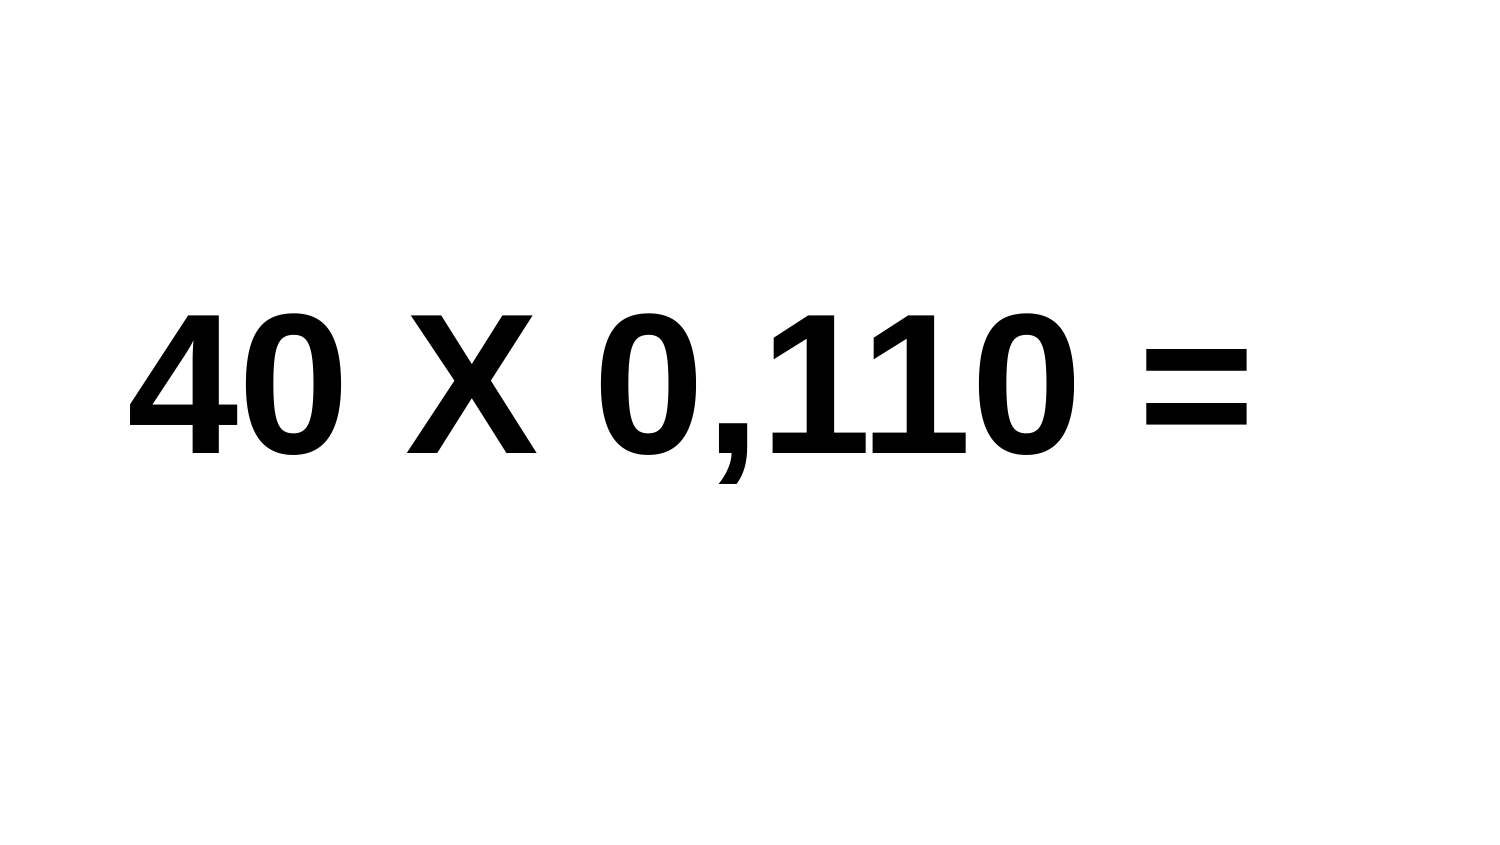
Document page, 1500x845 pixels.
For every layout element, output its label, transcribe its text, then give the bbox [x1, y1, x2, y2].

text_box 40 X 0,110 = [112, 318, 1388, 509]
